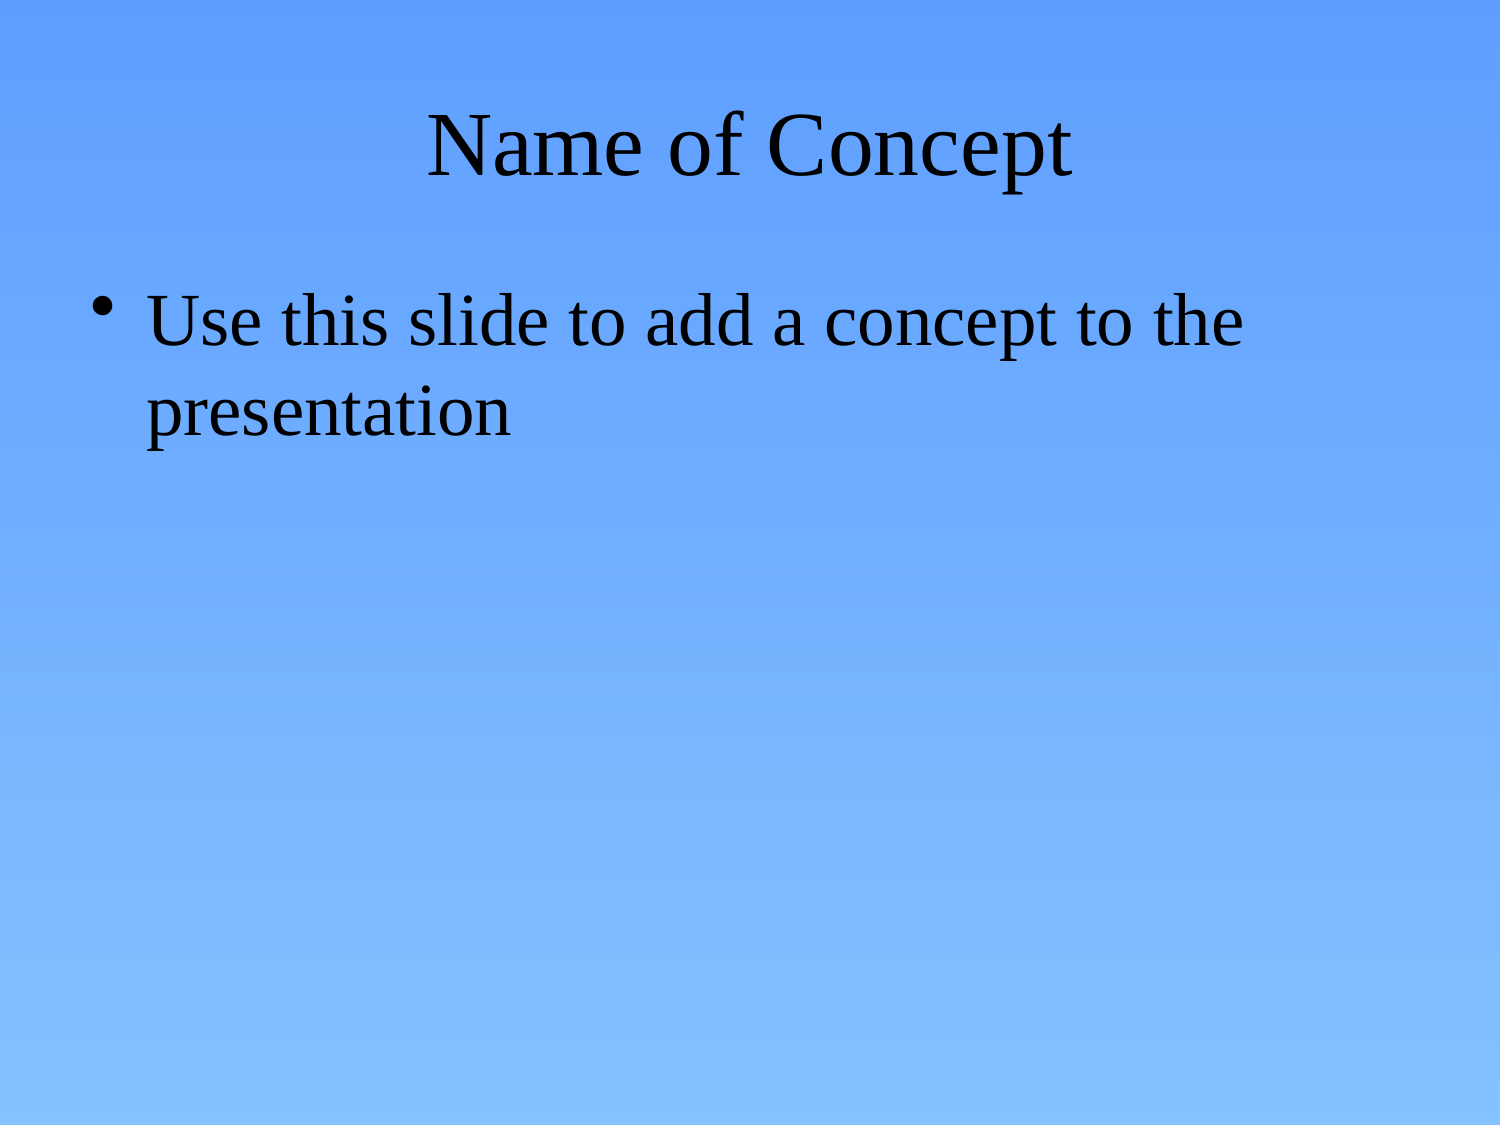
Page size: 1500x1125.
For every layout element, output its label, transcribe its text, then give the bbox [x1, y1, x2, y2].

list Use this slide to add a concept to the presentation [74, 262, 1388, 1006]
title Name of Concept [74, 44, 1426, 233]
